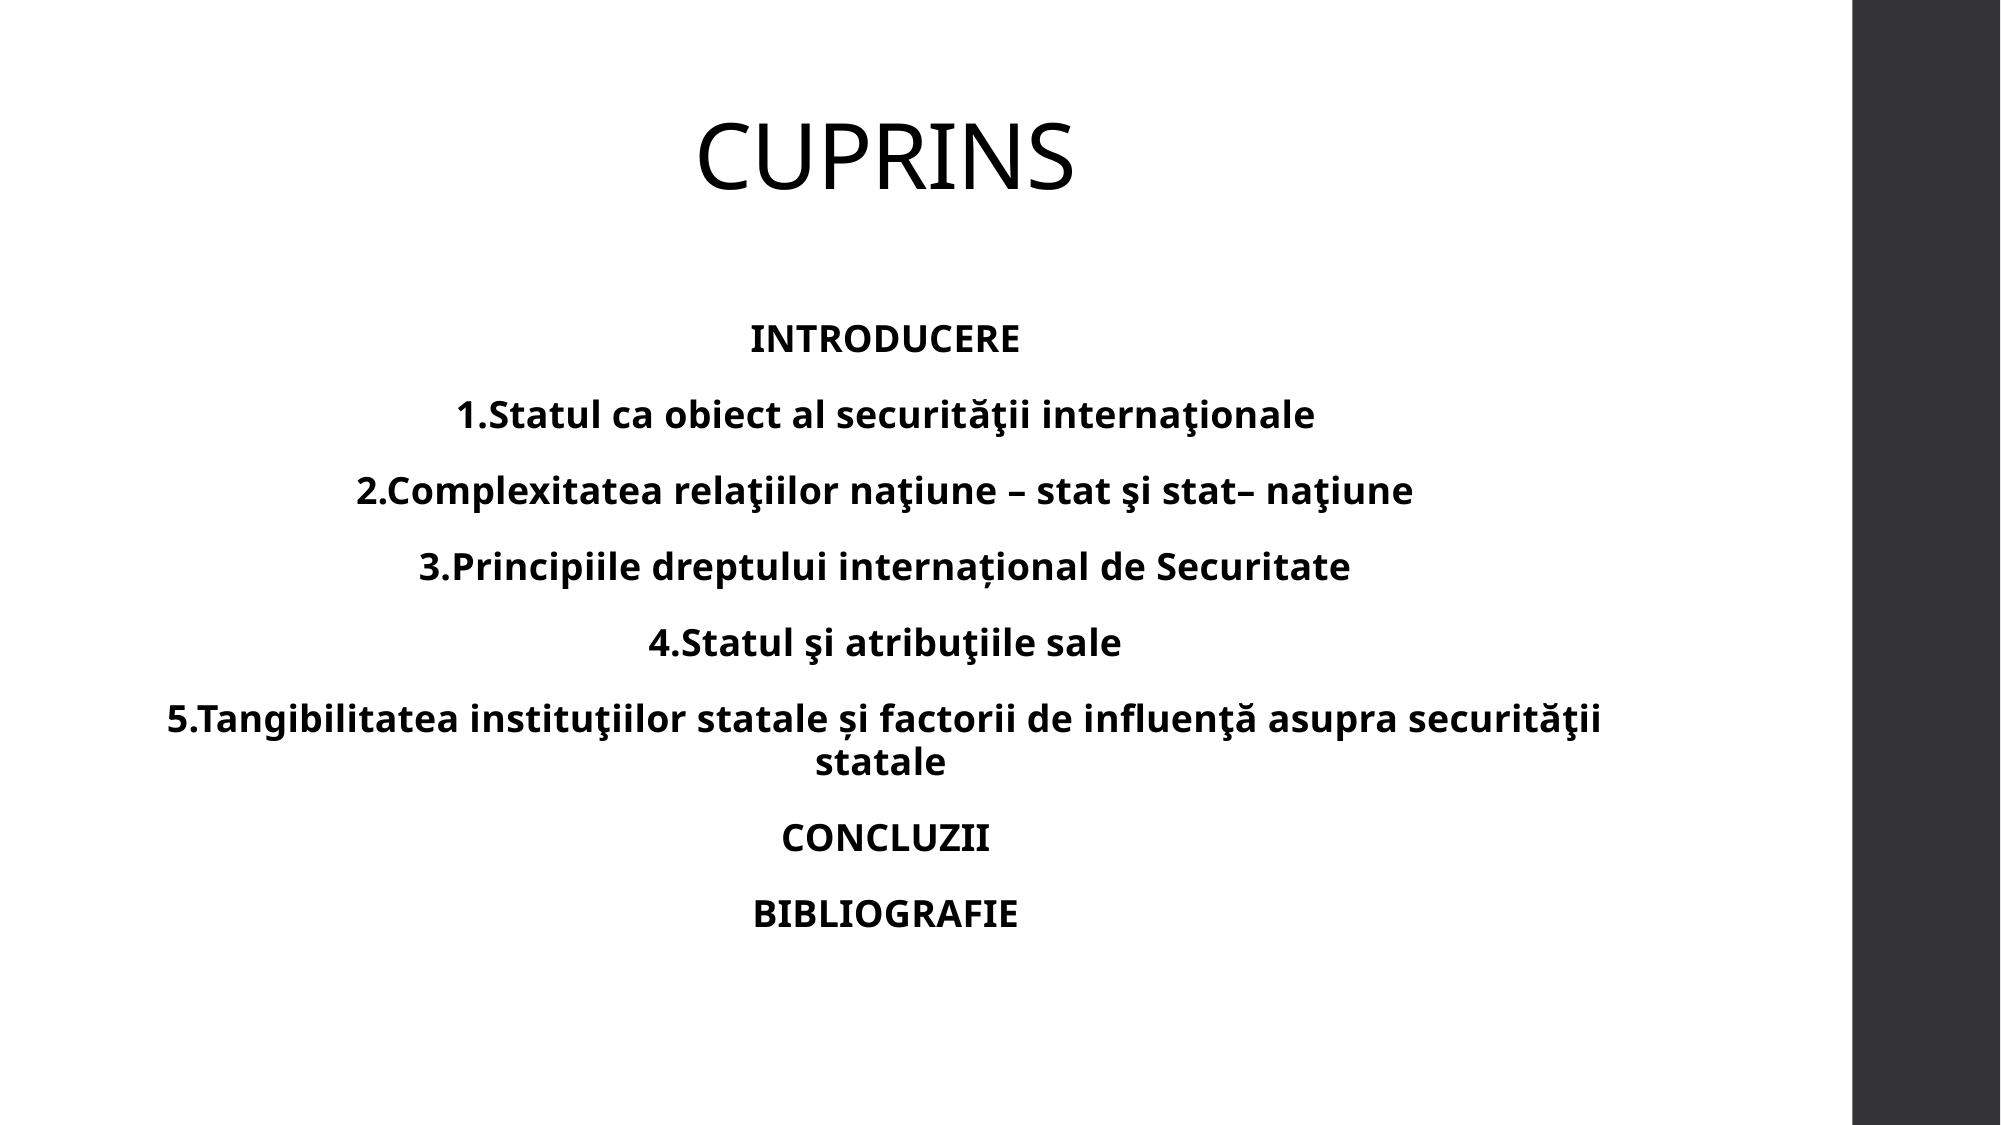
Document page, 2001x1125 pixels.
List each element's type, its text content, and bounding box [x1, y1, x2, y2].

list INTRODUCERE 1.Statul ca obiect al securităţii internaţionale 2.Complexitatea relaţiilor naţiune – stat şi stat– naţiune 3.Principiile dreptului internațional de Securitate 4.Statul şi atribuţiile sale 5.Tangibilitatea instituţiilor statale și factorii de influenţă asupra securităţii statale CONCLUZII BIBLIOGRAFIE [122, 234, 1649, 949]
title CUPRINS [90, 0, 1681, 218]
